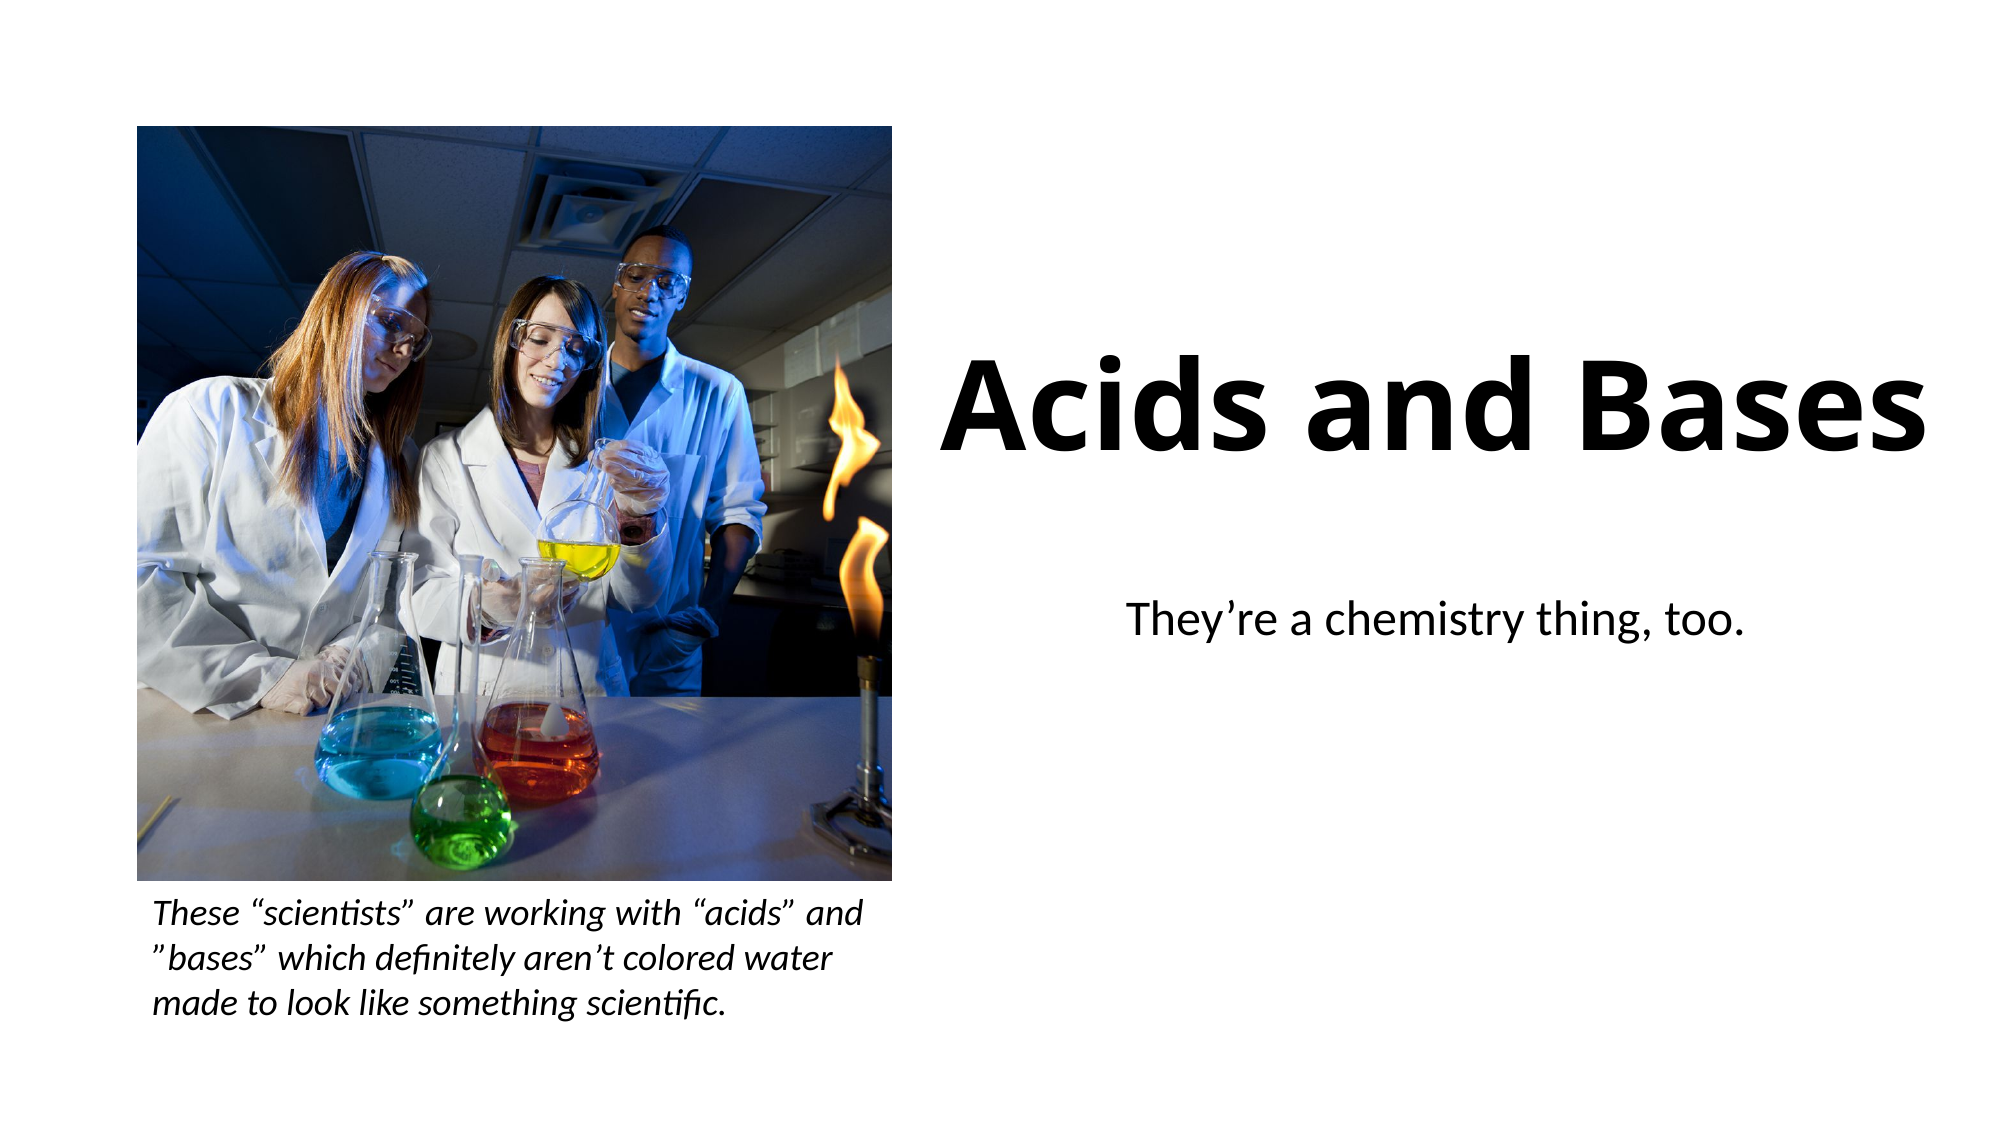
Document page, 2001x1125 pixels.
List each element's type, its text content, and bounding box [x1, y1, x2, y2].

text_box These “scientists” are working with “acids” and ”bases” which definitely aren’t colored water made to look like something scientific. [137, 881, 892, 1031]
picture [137, 126, 892, 881]
title Acids and Bases [685, 92, 2000, 485]
subtitle They’re a chemistry thing, too. [892, 584, 2000, 857]
